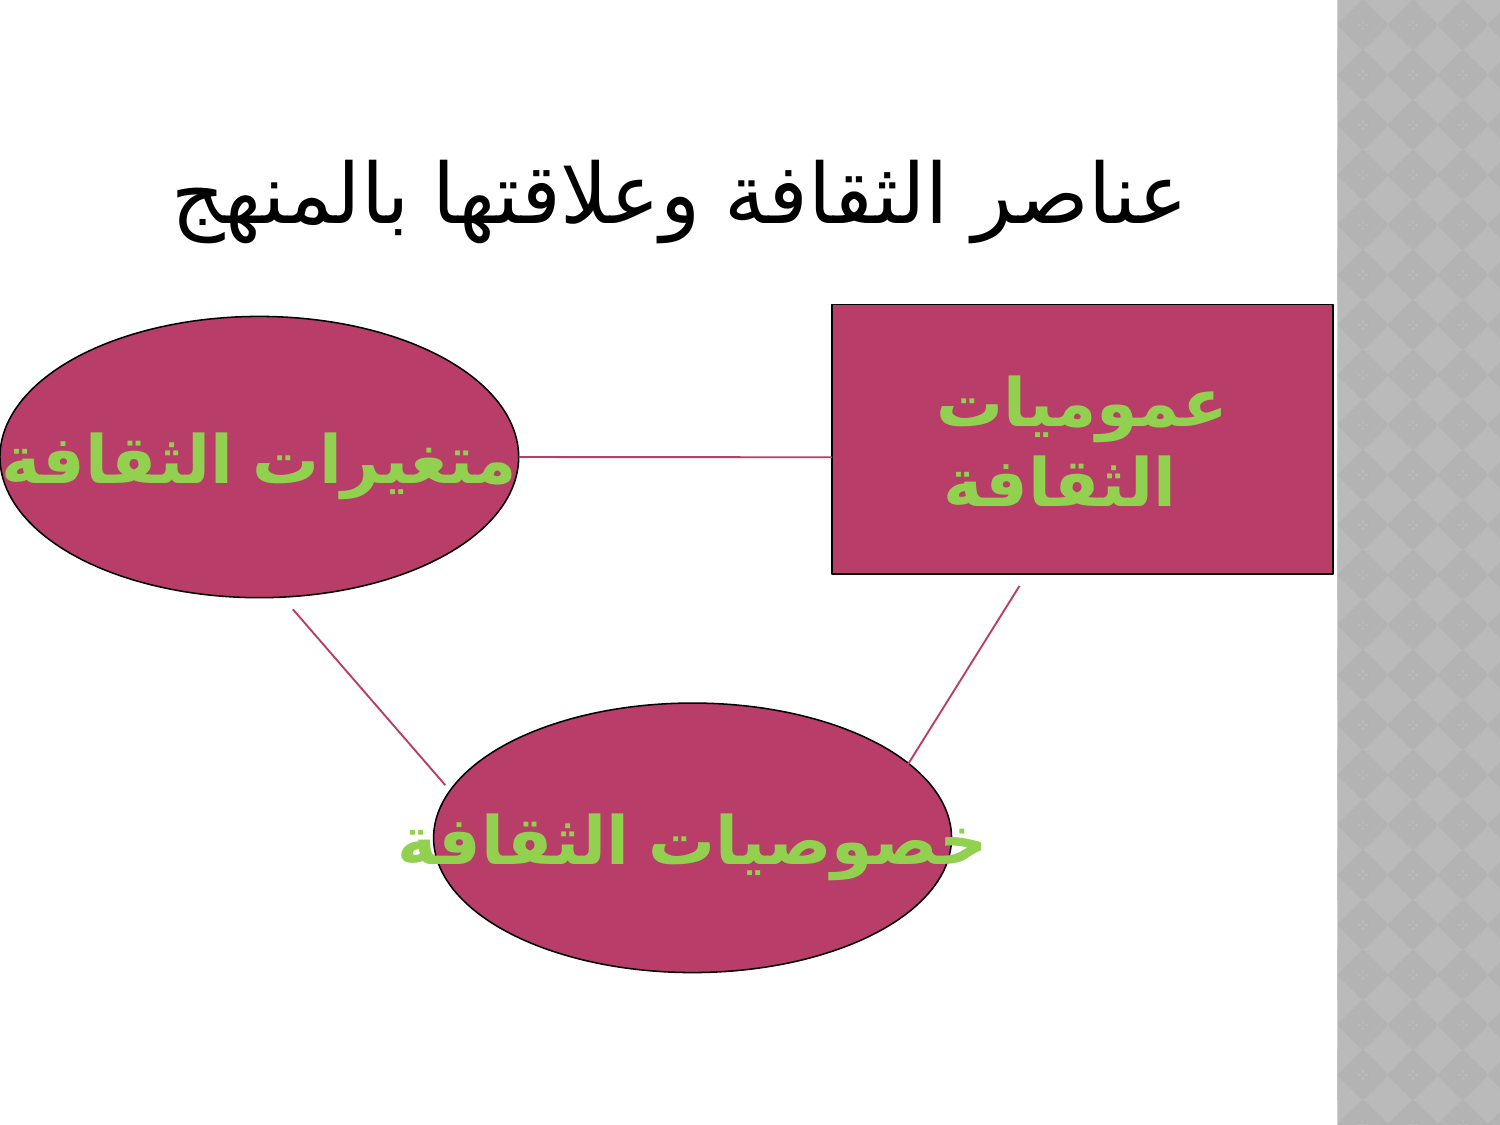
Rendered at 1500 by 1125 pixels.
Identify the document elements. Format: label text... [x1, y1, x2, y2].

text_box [866, 620, 1056, 739]
text_box متغيرات الثقافة [0, 316, 519, 598]
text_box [280, 620, 458, 774]
title عناصر الثقافة وعلاقتها بالمنهج [75, 52, 1263, 240]
text_box خصوصيات الثقافة [433, 703, 952, 973]
list عموميات الثقافة [832, 304, 1333, 575]
